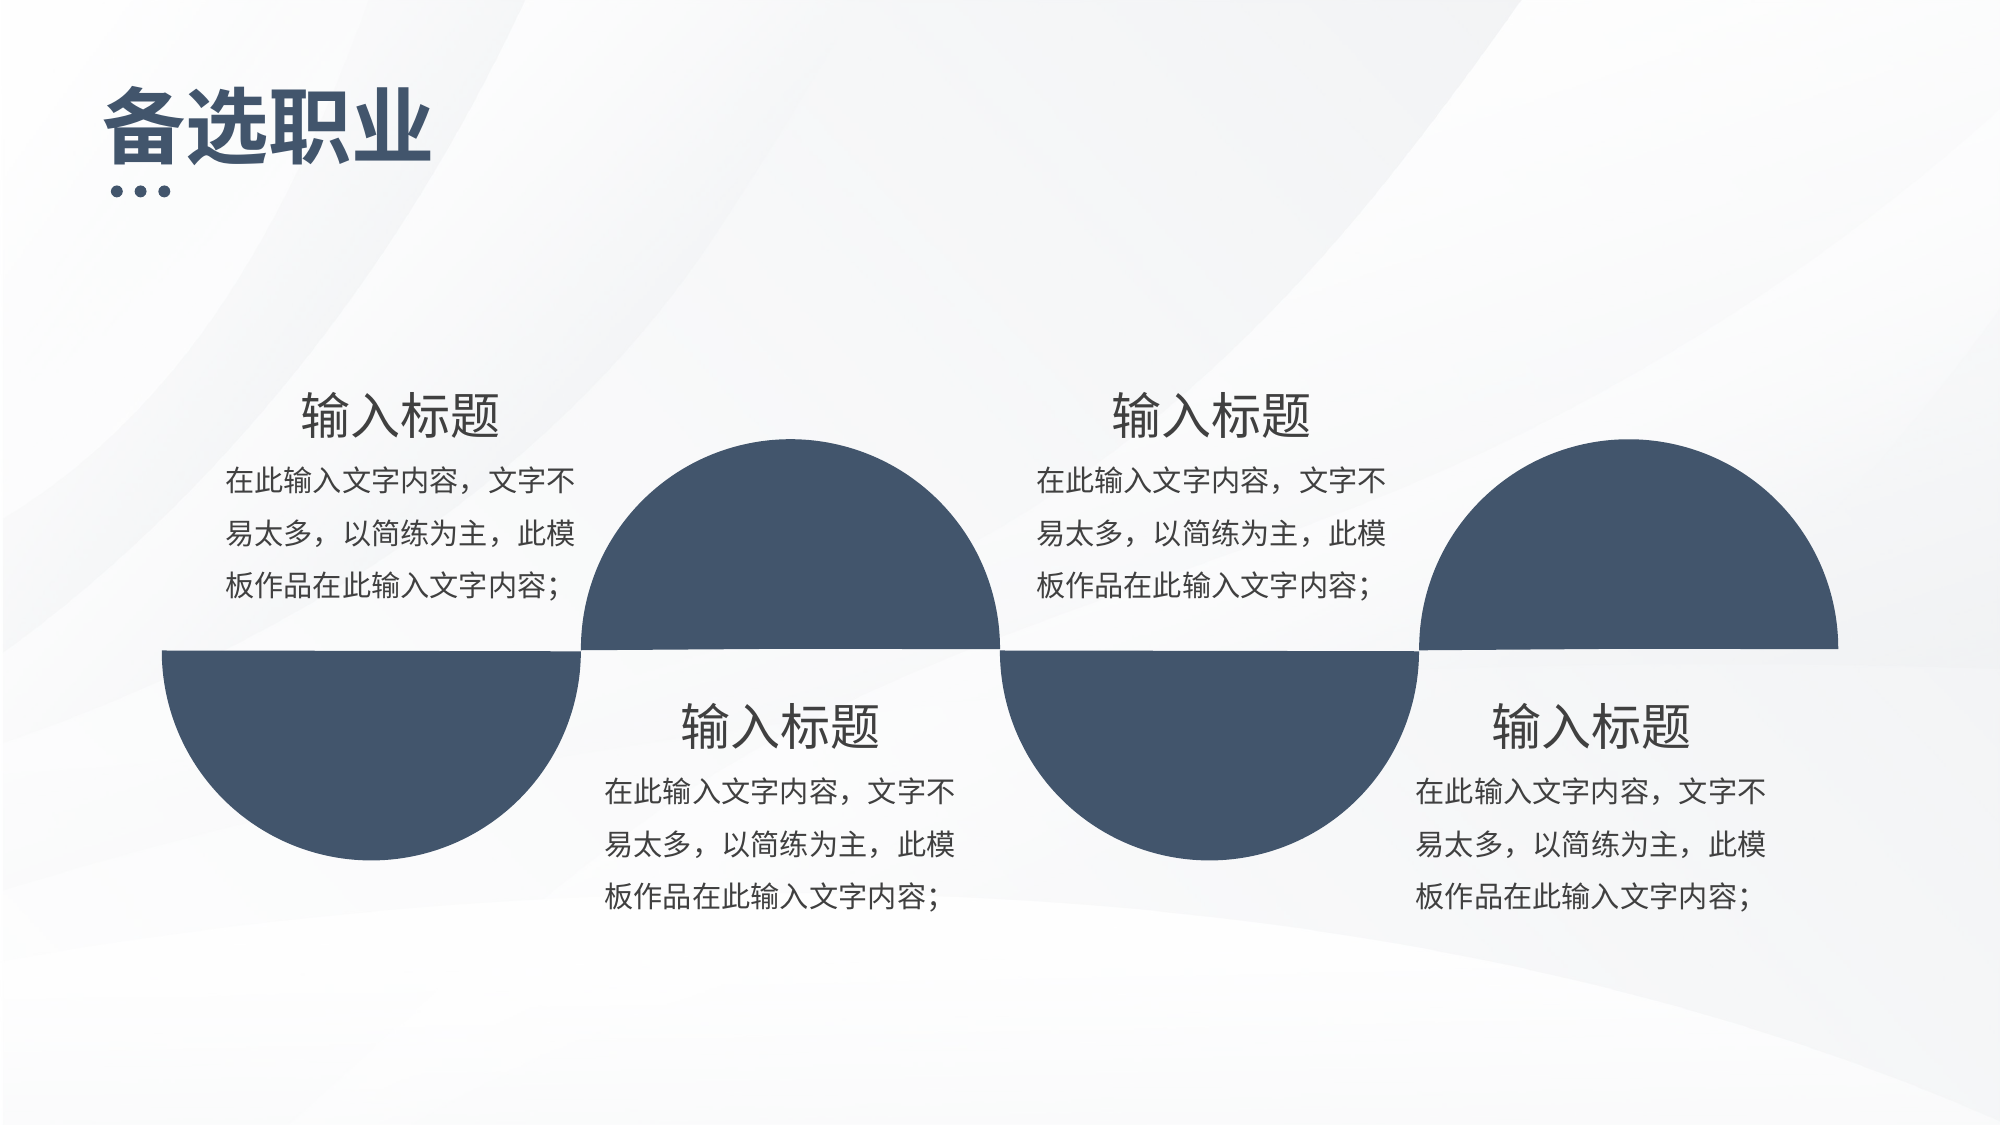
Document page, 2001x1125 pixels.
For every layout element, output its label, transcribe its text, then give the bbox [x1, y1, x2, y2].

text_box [161, 439, 1839, 861]
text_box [110, 185, 171, 198]
text_box 在此输入文字内容，文字不易太多，以简练为主，此模板作品在此输入文字内容； [1391, 861, 1791, 921]
text_box 输入标题 [1096, 377, 1327, 439]
text_box 在此输入文字内容，文字不易太多，以简练为主，此模板作品在此输入文字内容； [580, 861, 980, 921]
text_box 输入标题 [285, 377, 516, 439]
text_box 备选职业 [102, 74, 1850, 175]
